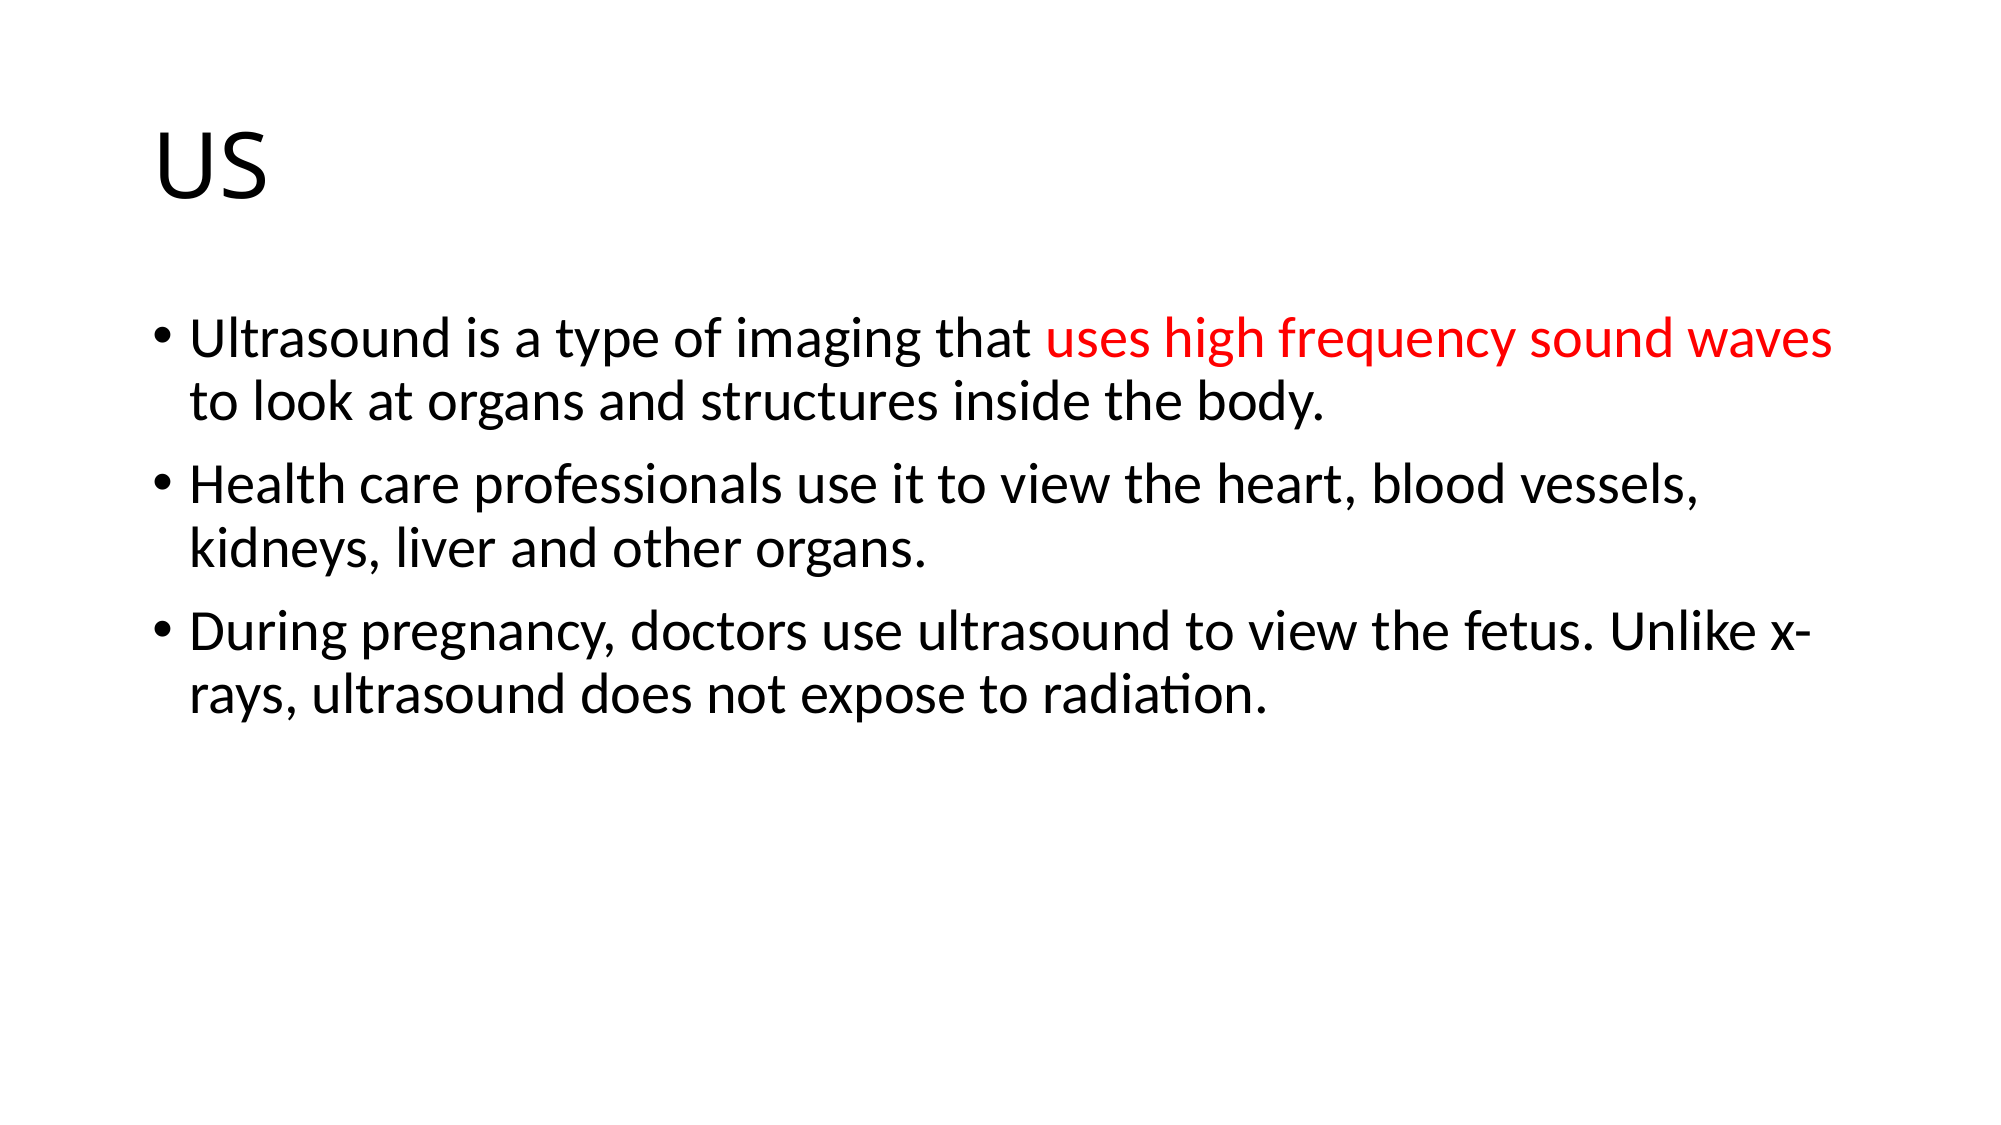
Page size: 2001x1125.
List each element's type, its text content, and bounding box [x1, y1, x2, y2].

title US [137, 59, 1863, 278]
list Ultrasound is a type of imaging that uses high frequency sound waves to look at organs and structures inside the body. Health care professionals use it to view the heart, blood vessels, kidneys, liver and other organs. During pregnancy, doctors use ultrasound to view the fetus. Unlike x-rays, ultrasound does not expose to radiation. [137, 299, 1863, 1014]
